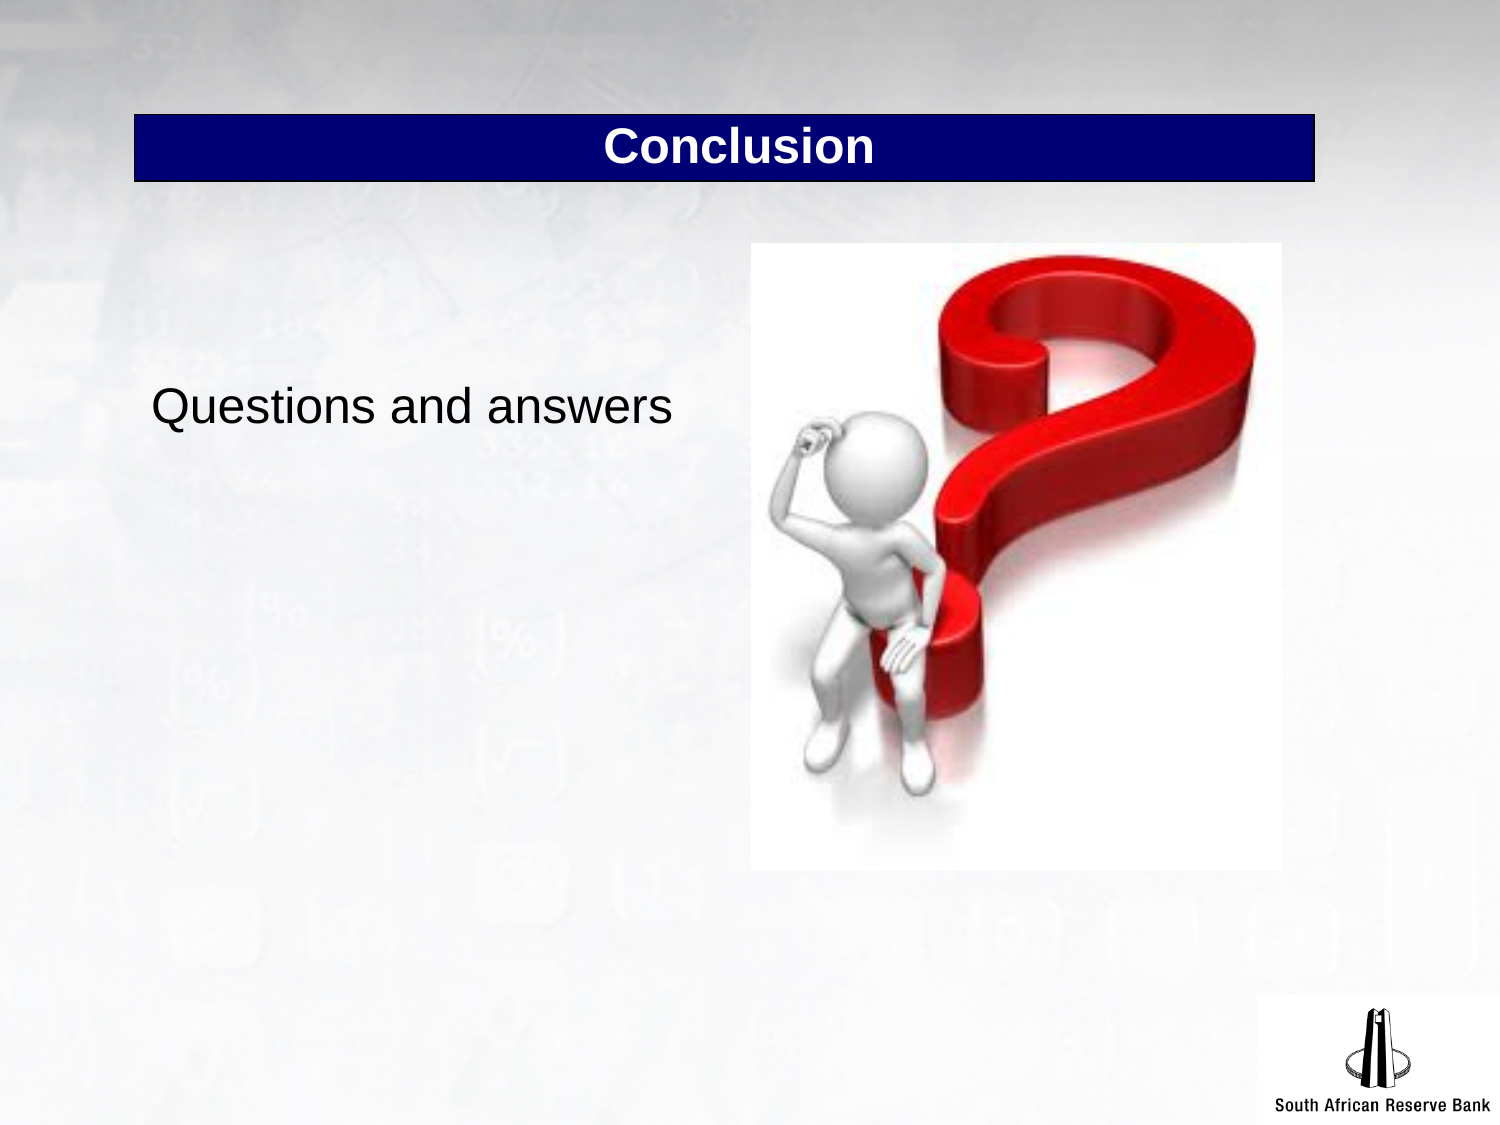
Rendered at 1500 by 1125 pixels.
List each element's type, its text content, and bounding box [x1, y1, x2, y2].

list Questions and answers [135, 225, 1327, 970]
picture [0, 0, 1500, 1125]
title Conclusion [134, 114, 1315, 182]
